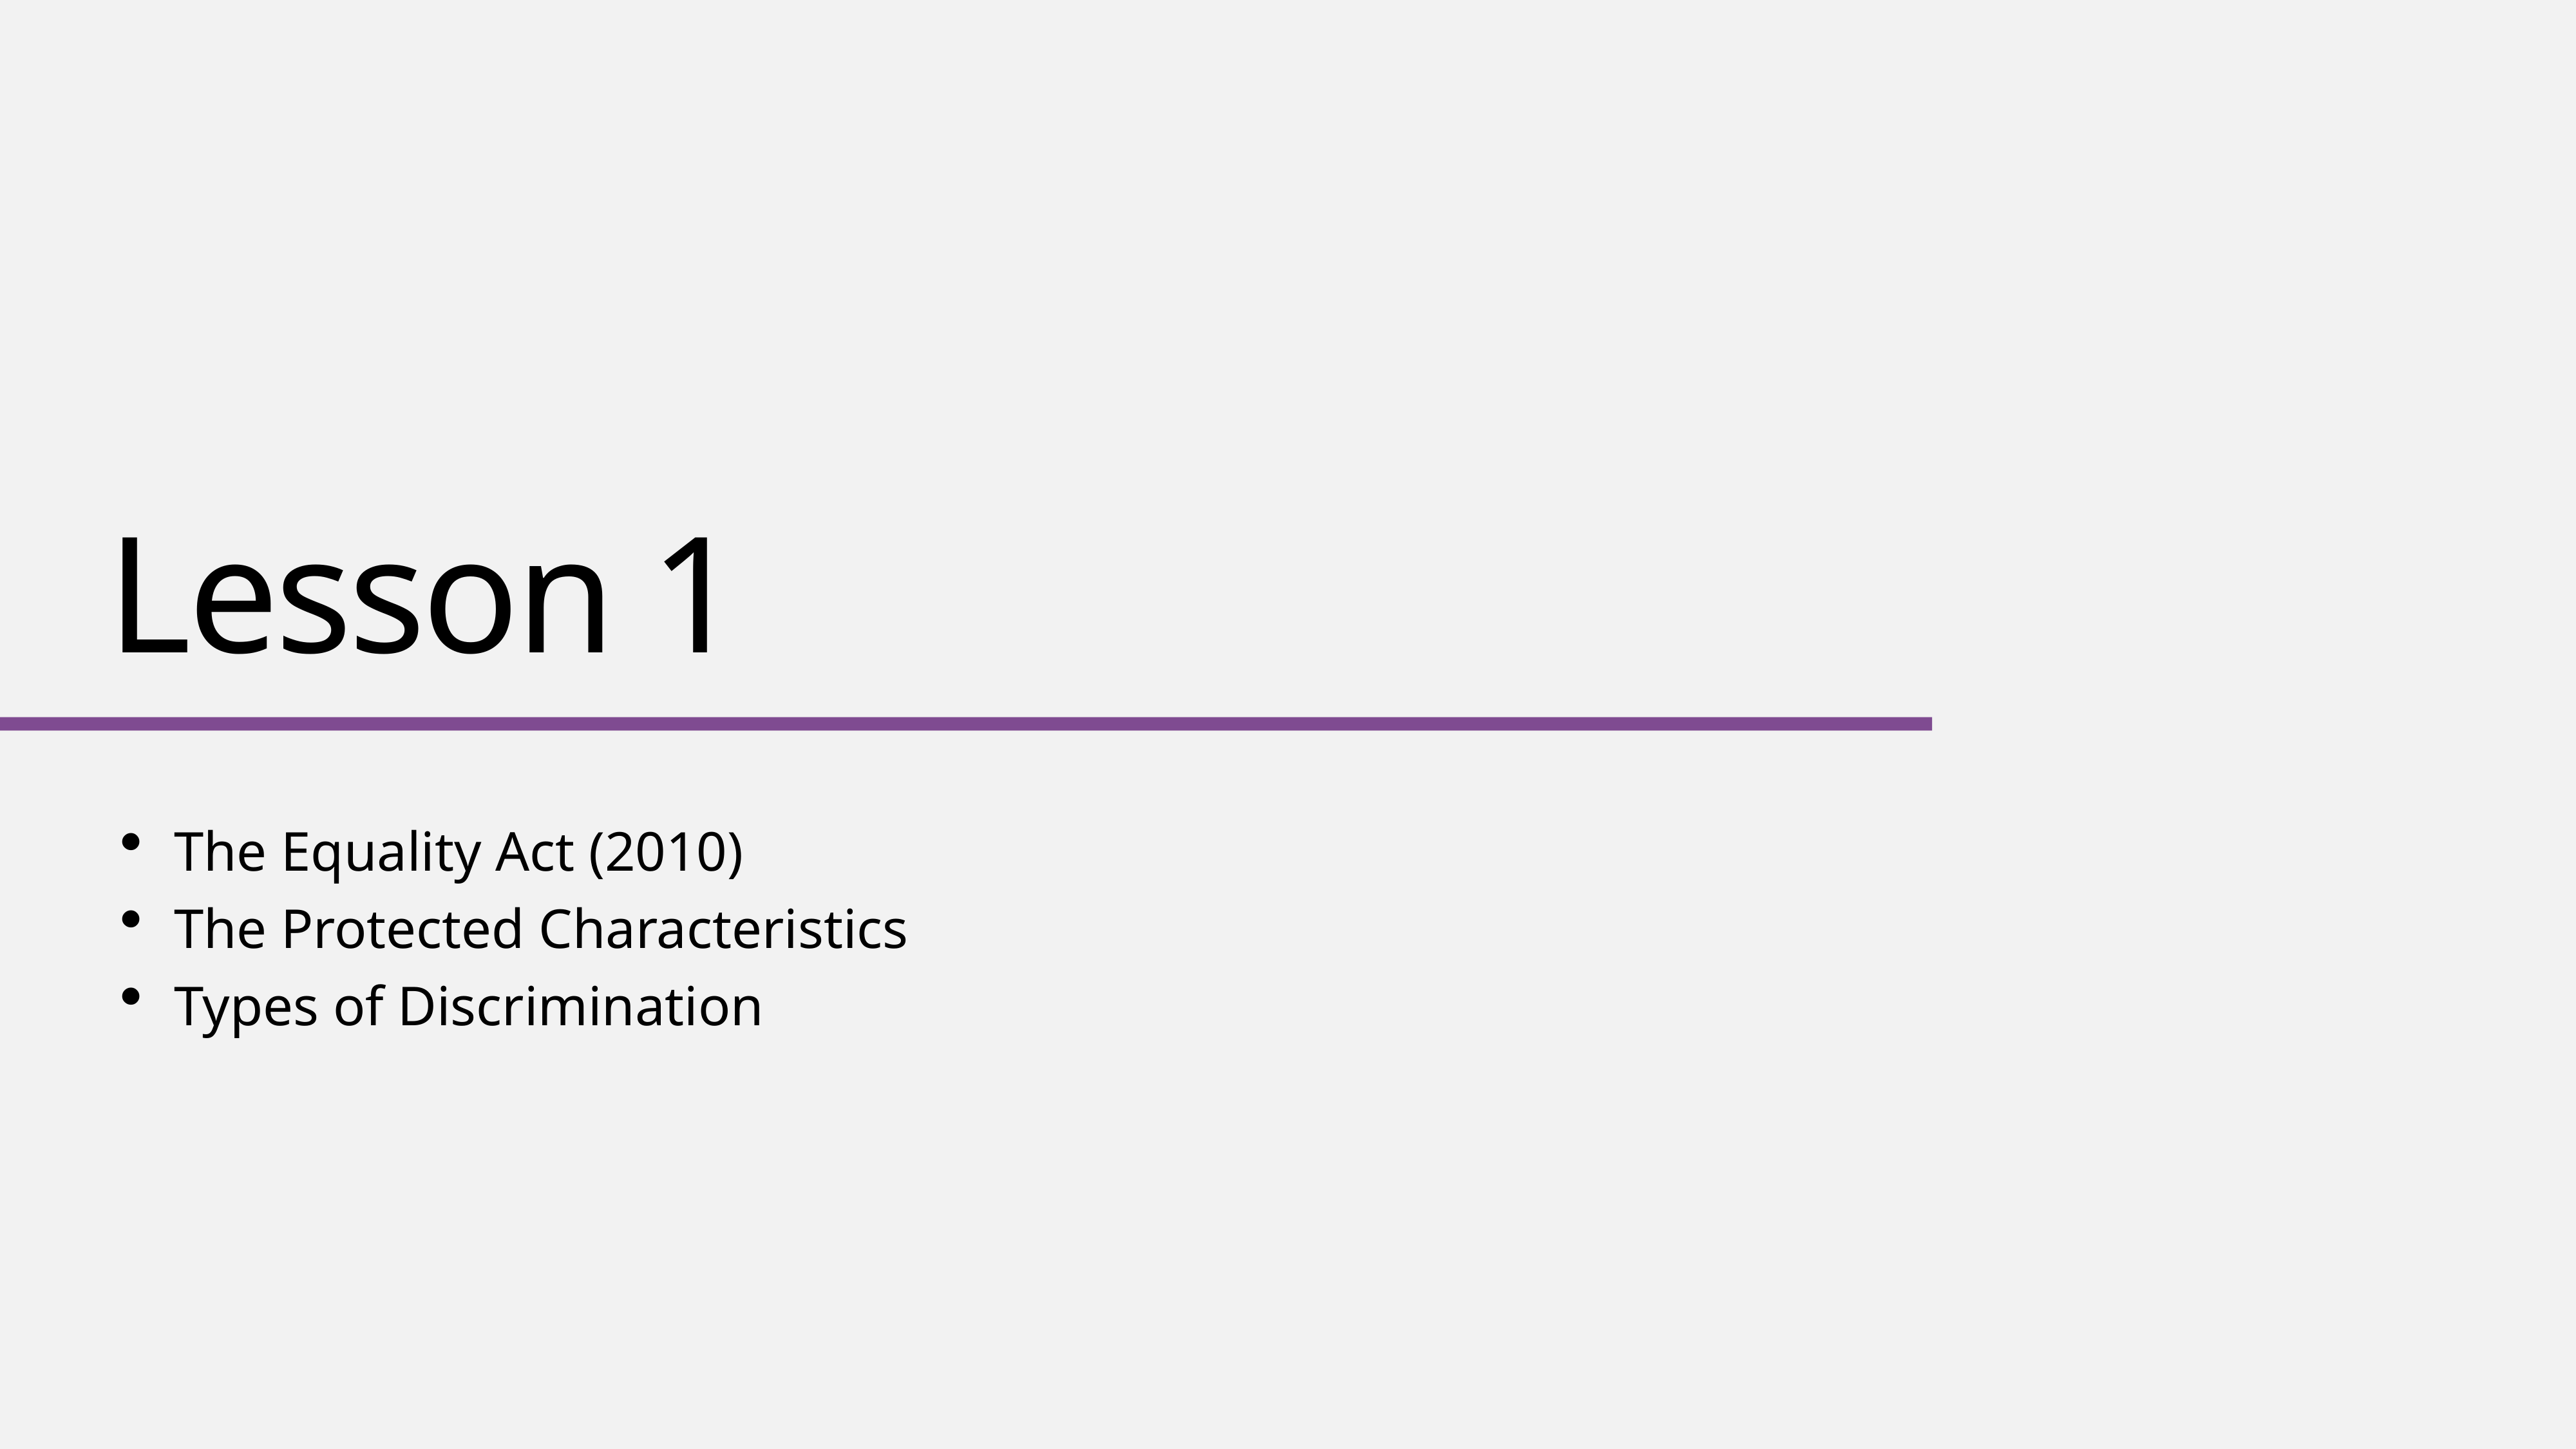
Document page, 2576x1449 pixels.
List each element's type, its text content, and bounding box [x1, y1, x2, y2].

title Lesson 1 [102, 251, 1928, 690]
list The Equality Act (2010) The Protected Characteristics Types of Discrimination [115, 799, 1941, 1238]
picture [0, 0, 2576, 1449]
